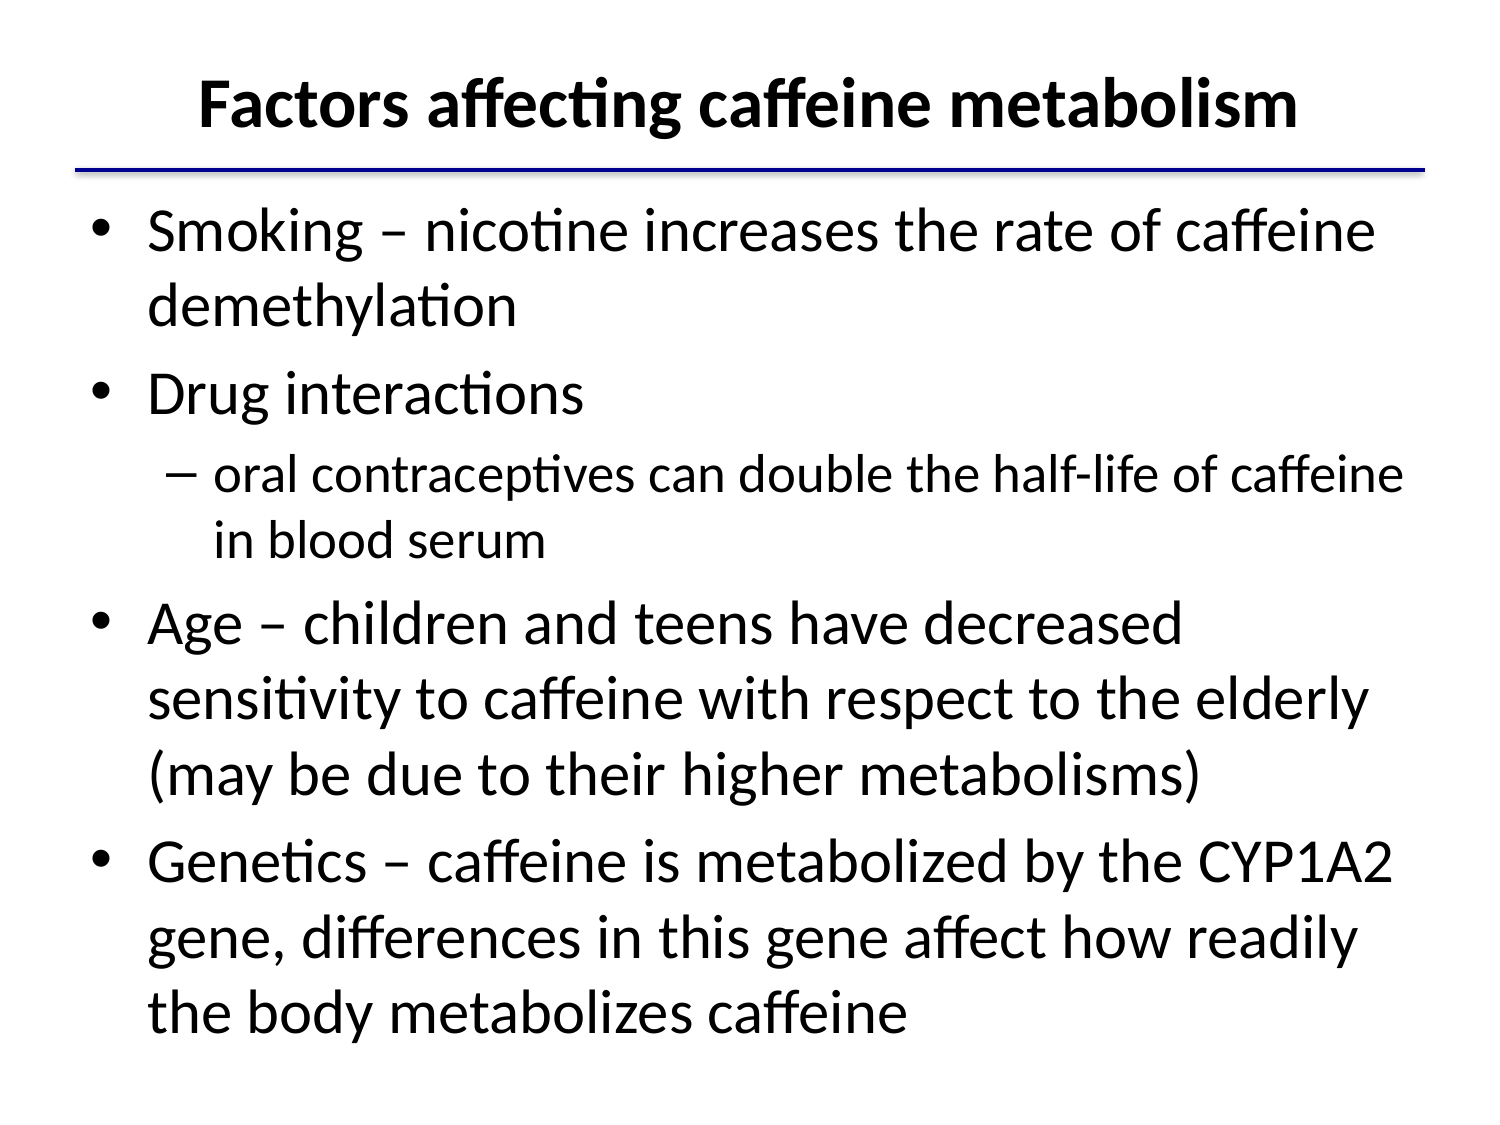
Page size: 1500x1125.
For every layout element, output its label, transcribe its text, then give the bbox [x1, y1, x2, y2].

list Smoking – nicotine increases the rate of caffeine demethylation Drug interactions oral contraceptives can double the half-life of caffeine in blood serum Age – children and teens have decreased sensitivity to caffeine with respect to the elderly (may be due to their higher metabolisms) Genetics – caffeine is metabolized by the CYP1A2 gene, differences in this gene affect how readily the body metabolizes caffeine [75, 181, 1425, 1071]
title Factors affecting caffeine metabolism [75, 23, 1425, 168]
